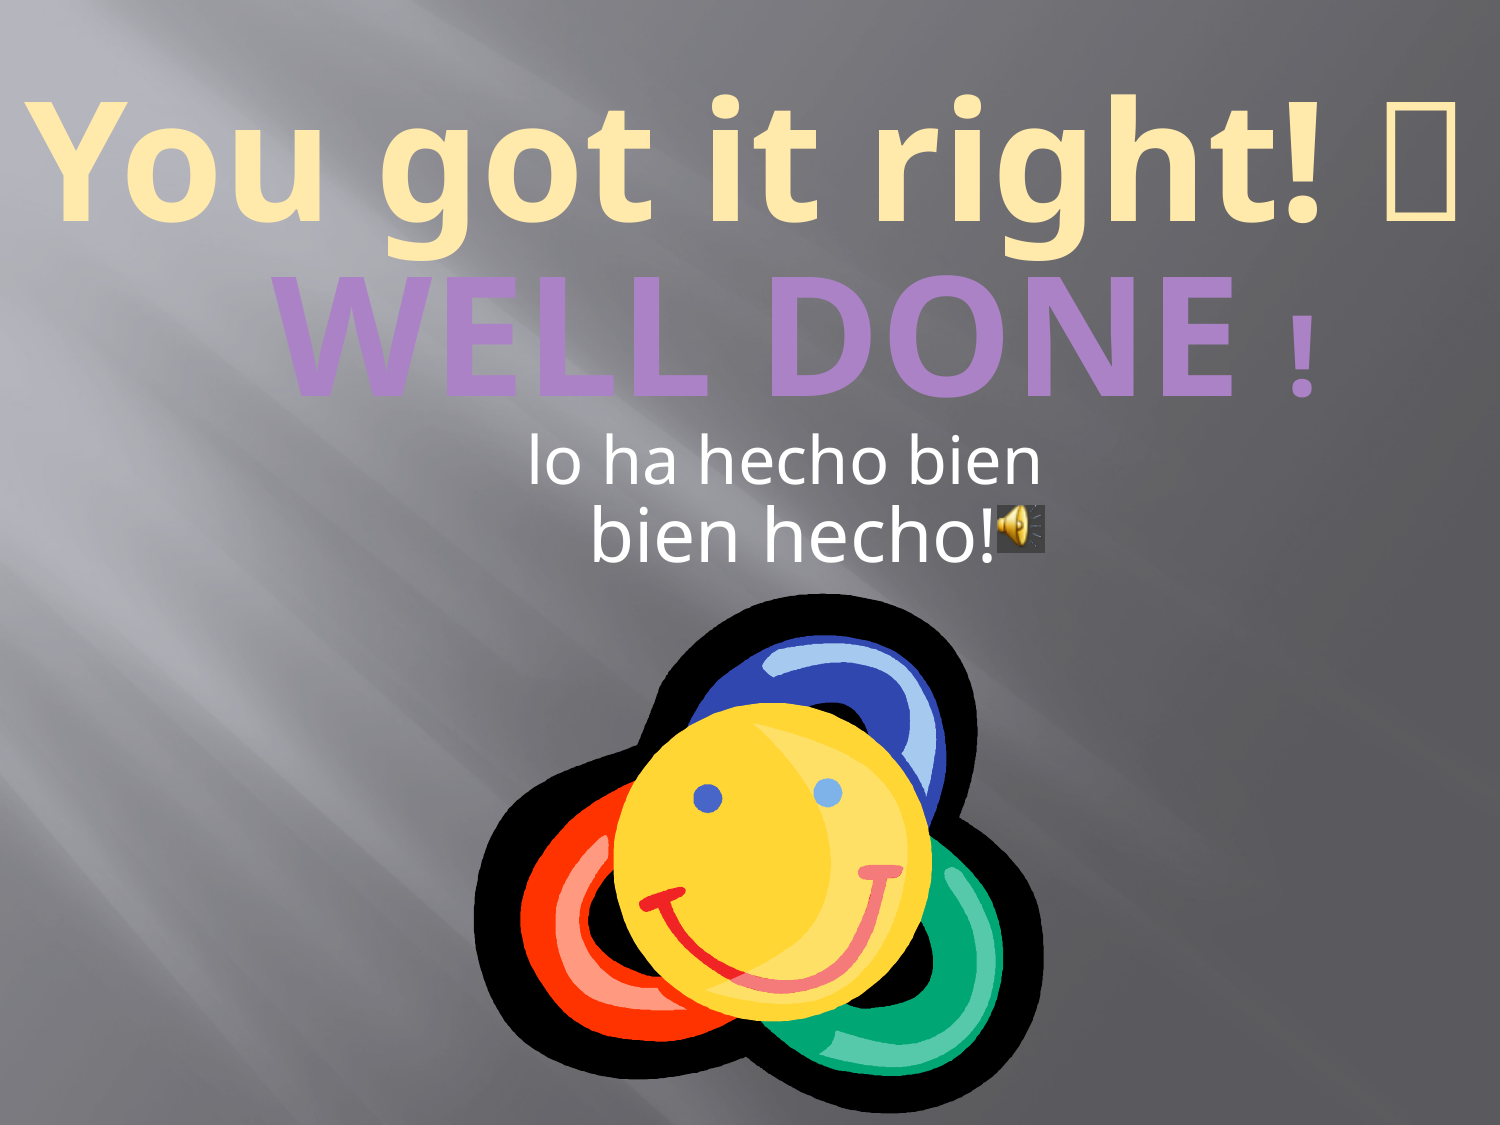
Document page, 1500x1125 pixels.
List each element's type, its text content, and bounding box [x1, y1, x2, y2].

text_box You got it right!  [9, 46, 1487, 262]
picture [995, 503, 1047, 555]
text_box bien hecho! [573, 480, 1013, 581]
text_box lo ha hecho bien [511, 410, 1060, 505]
text_box WELL DONE ! [256, 222, 1334, 438]
picture [468, 581, 1056, 1125]
